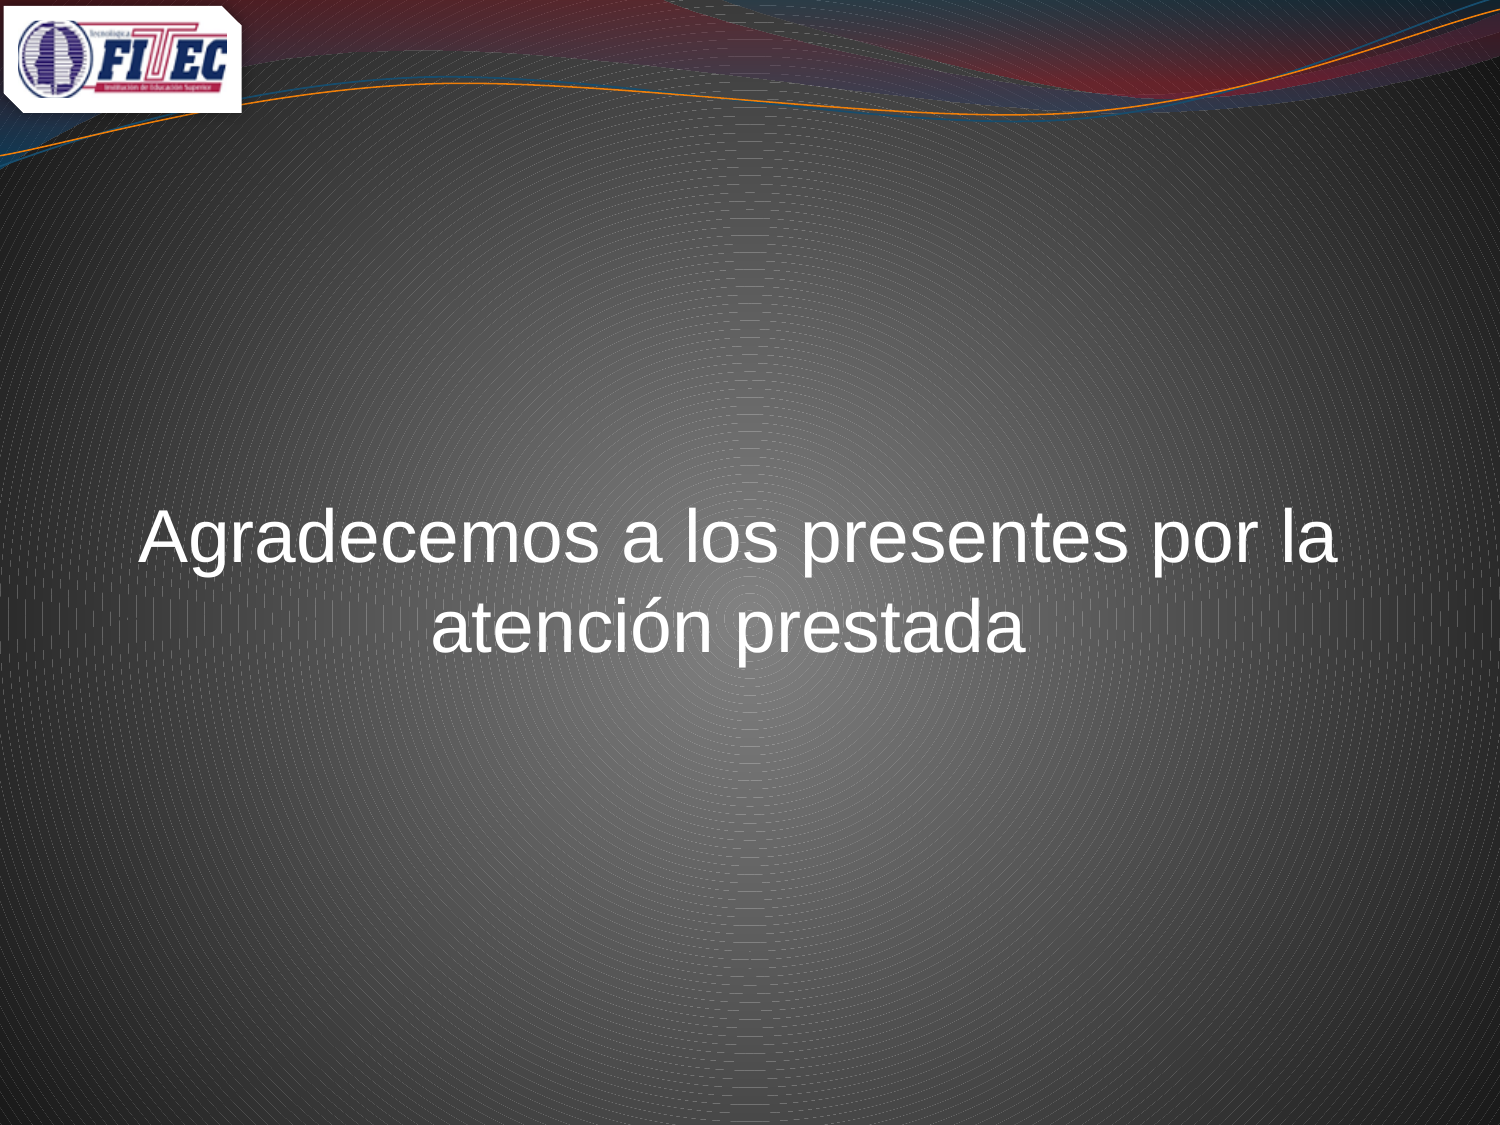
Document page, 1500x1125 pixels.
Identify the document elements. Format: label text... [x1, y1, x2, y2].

picture [10, 12, 235, 106]
subtitle Agradecemos a los presentes por la atención prestada [105, 480, 1383, 680]
